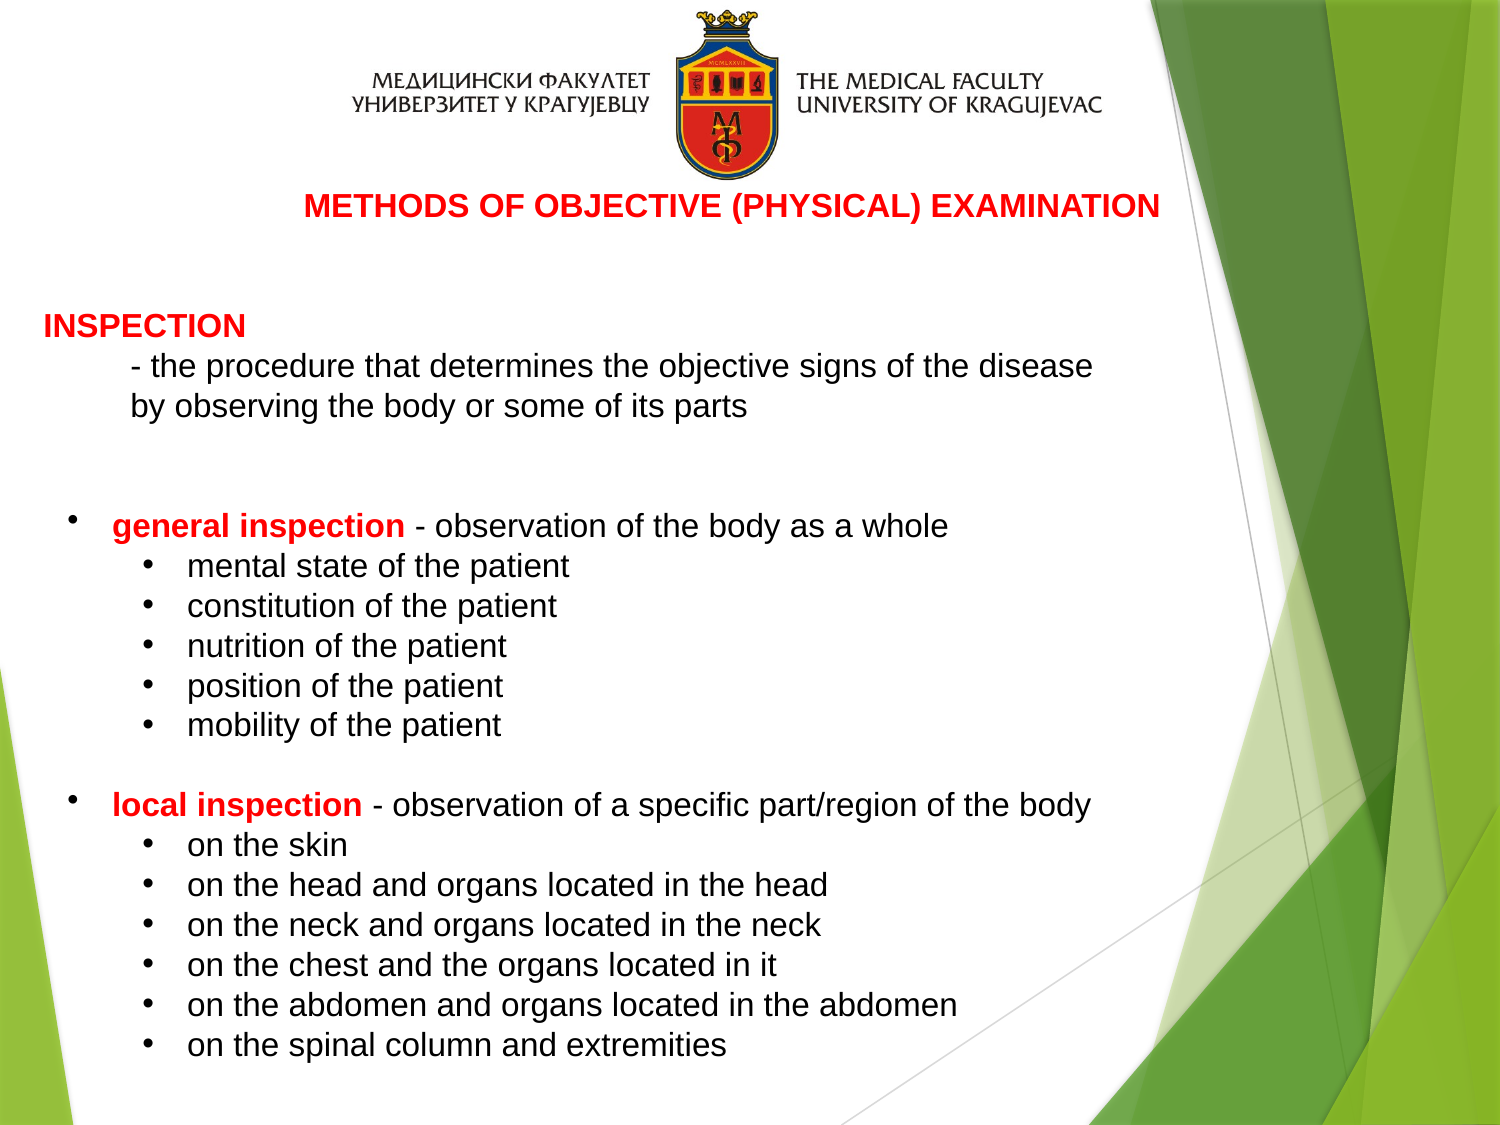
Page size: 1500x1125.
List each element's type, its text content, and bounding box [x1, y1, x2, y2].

picture [328, 0, 1125, 148]
text_box METHODS OF OBJECTIVE (PHYSICAL) EXAMINATION INSPECTION - the procedure that determines the objective signs of the disease by observing the body or some of its parts general inspection - observation of the body as a whole mental state of the patient constitution of the patient nutrition of the patient position of the patient mobility of the patient local inspection - observation of a specific part/region of the body on the skin on the head and organs located in the head on the neck and organs located in the neck on the chest and the organs located in it on the abdomen and organs located in the abdomen on the spinal column and extremities [0, 148, 1472, 1099]
